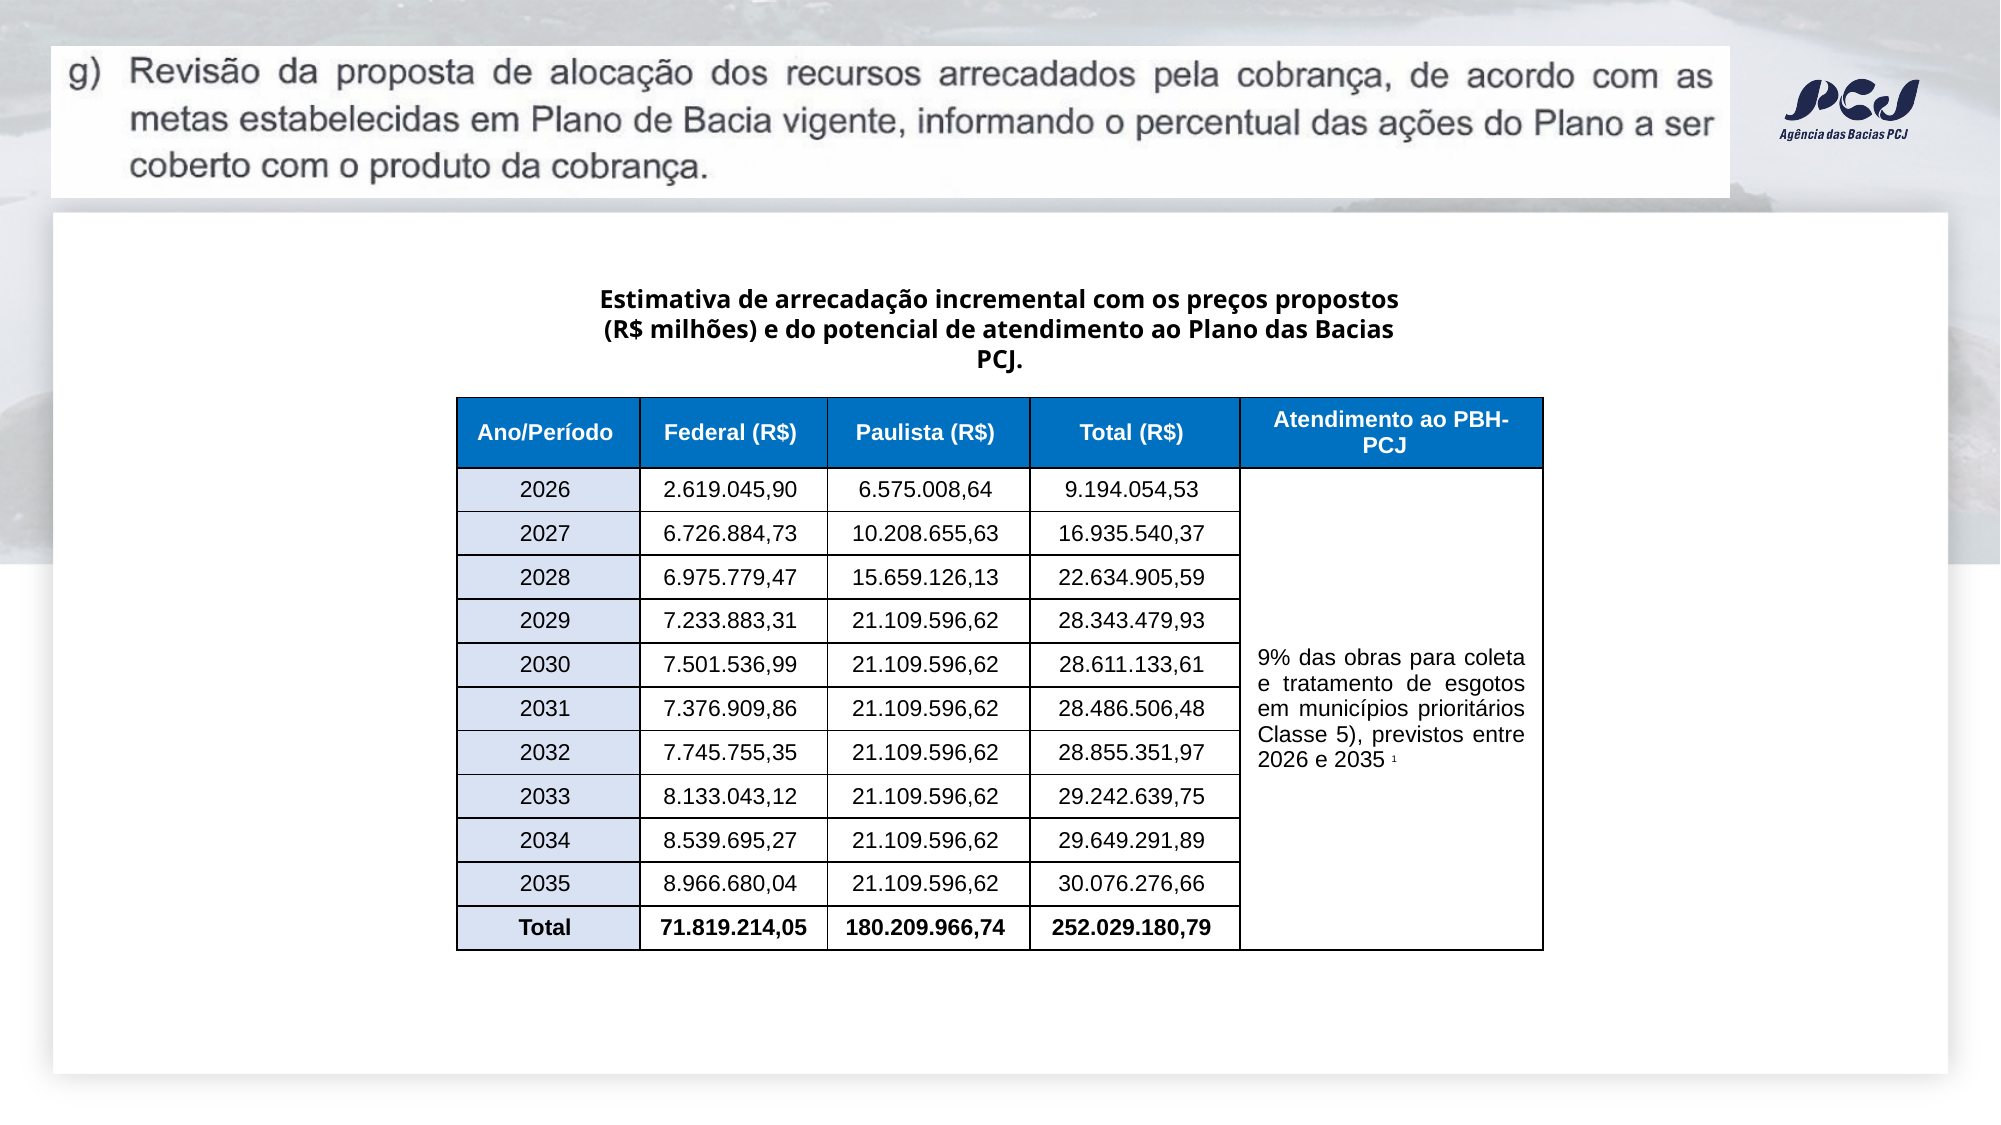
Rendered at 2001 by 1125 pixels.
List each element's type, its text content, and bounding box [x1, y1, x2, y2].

table_cell 28.611.133,61 [1031, 644, 1239, 686]
table_header Paulista (R$) [828, 398, 1029, 467]
table_cell 2034 [458, 819, 639, 861]
table_cell 9% das obras para coleta e tratamento de esgotos em municípios prioritários Classe 5), previstos entre 2026 e 2035 1 [1241, 469, 1542, 949]
table_cell 2027 [458, 512, 639, 554]
table_cell 2030 [458, 644, 639, 686]
table_cell 252.029.180,79 [1031, 907, 1239, 949]
table_cell Total [458, 907, 639, 949]
table_cell 6.726.884,73 [641, 512, 827, 554]
table_cell 180.209.966,74 [828, 907, 1029, 949]
table_cell 2.619.045,90 [641, 469, 827, 511]
table_cell 29.649.291,89 [1031, 819, 1239, 861]
table_cell 30.076.276,66 [1031, 863, 1239, 905]
table_cell 28.855.351,97 [1031, 731, 1239, 774]
table_cell 21.109.596,62 [828, 863, 1029, 905]
table_cell 10.208.655,63 [828, 512, 1029, 554]
table_cell 22.634.905,59 [1031, 556, 1239, 598]
table_cell 2028 [458, 556, 639, 598]
table_cell 21.109.596,62 [828, 644, 1029, 686]
table_cell 2033 [458, 775, 639, 817]
table_cell 6.575.008,64 [828, 469, 1029, 511]
table_cell 7.501.536,99 [641, 644, 827, 686]
table_cell 7.233.883,31 [641, 600, 827, 642]
table_cell 8.966.680,04 [641, 863, 827, 905]
table_cell 21.109.596,62 [828, 600, 1029, 642]
table_cell 71.819.214,05 [641, 907, 827, 949]
table_cell 21.109.596,62 [828, 688, 1029, 730]
table_cell 15.659.126,13 [828, 556, 1029, 598]
table_cell 21.109.596,62 [828, 731, 1029, 774]
table_cell 8.133.043,12 [641, 775, 827, 817]
table_cell 7.745.755,35 [641, 731, 827, 774]
table_cell 21.109.596,62 [828, 819, 1029, 861]
picture [0, 0, 2000, 1125]
table_cell 8.539.695,27 [641, 819, 827, 861]
text_box Estimativa de arrecadação incremental com os preços propostos (R$ milhões) e do potencial de atendimento ao Plano das Bacias PCJ. [581, 276, 1419, 381]
table_header Federal (R$) [641, 398, 827, 467]
table_cell 9.194.054,53 [1031, 469, 1239, 511]
table_cell 2029 [458, 600, 639, 642]
table_cell 28.343.479,93 [1031, 600, 1239, 642]
table_cell 2032 [458, 731, 639, 774]
table_cell 6.975.779,47 [641, 556, 827, 598]
table_cell 2031 [458, 688, 639, 730]
table_header Ano/Período [458, 398, 639, 467]
table_cell 21.109.596,62 [828, 775, 1029, 817]
table_cell 2026 [458, 469, 639, 511]
table_cell 29.242.639,75 [1031, 775, 1239, 817]
table_header Atendimento ao PBH-PCJ [1241, 398, 1542, 467]
table_cell 28.486.506,48 [1031, 688, 1239, 730]
table_cell 2035 [458, 863, 639, 905]
table_cell 16.935.540,37 [1031, 512, 1239, 554]
table_header Total (R$) [1031, 398, 1239, 467]
table_cell 7.376.909,86 [641, 688, 827, 730]
